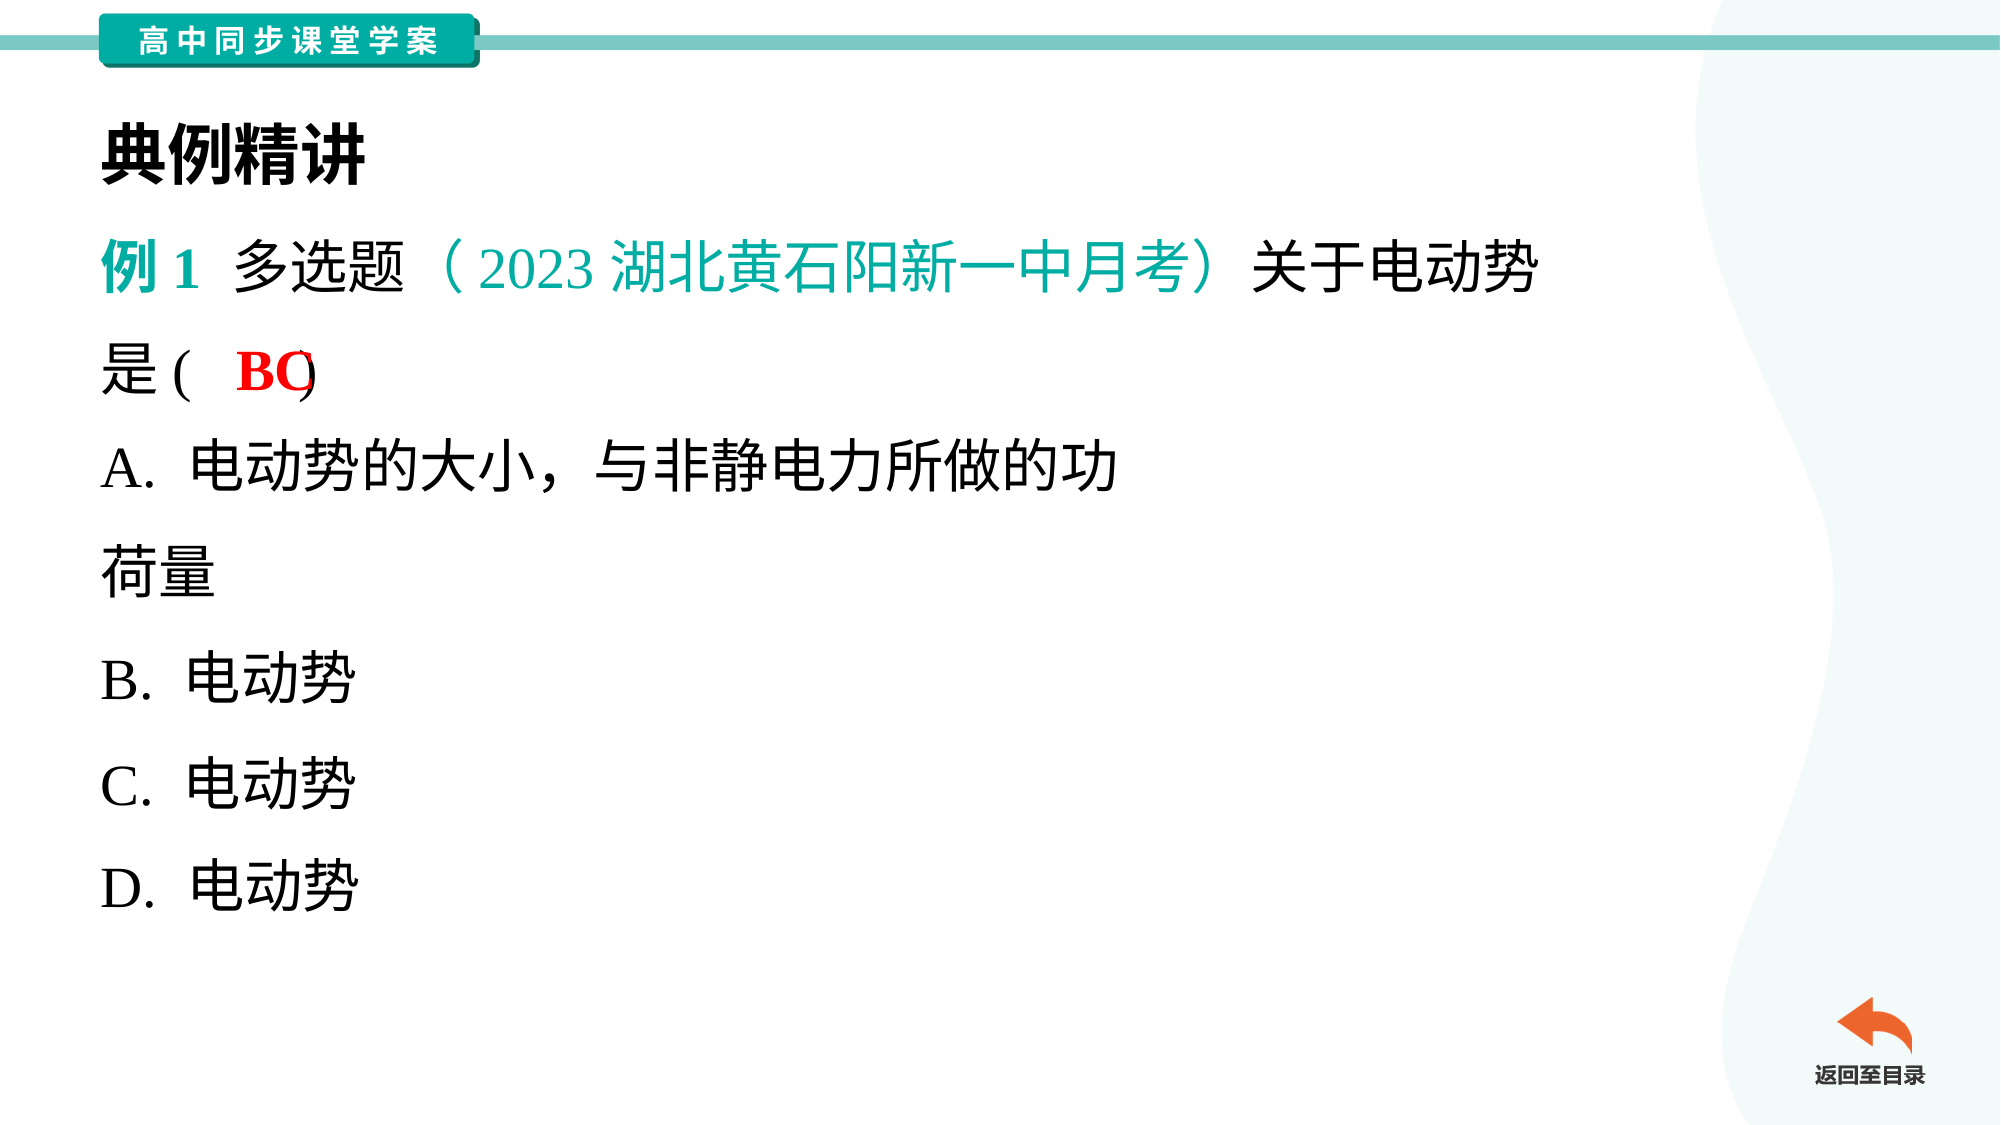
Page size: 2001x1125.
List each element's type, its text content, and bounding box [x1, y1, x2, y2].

text_box BC [214, 297, 338, 392]
text_box 典例精讲 [100, 76, 1899, 254]
picture [0, 0, 2000, 1125]
